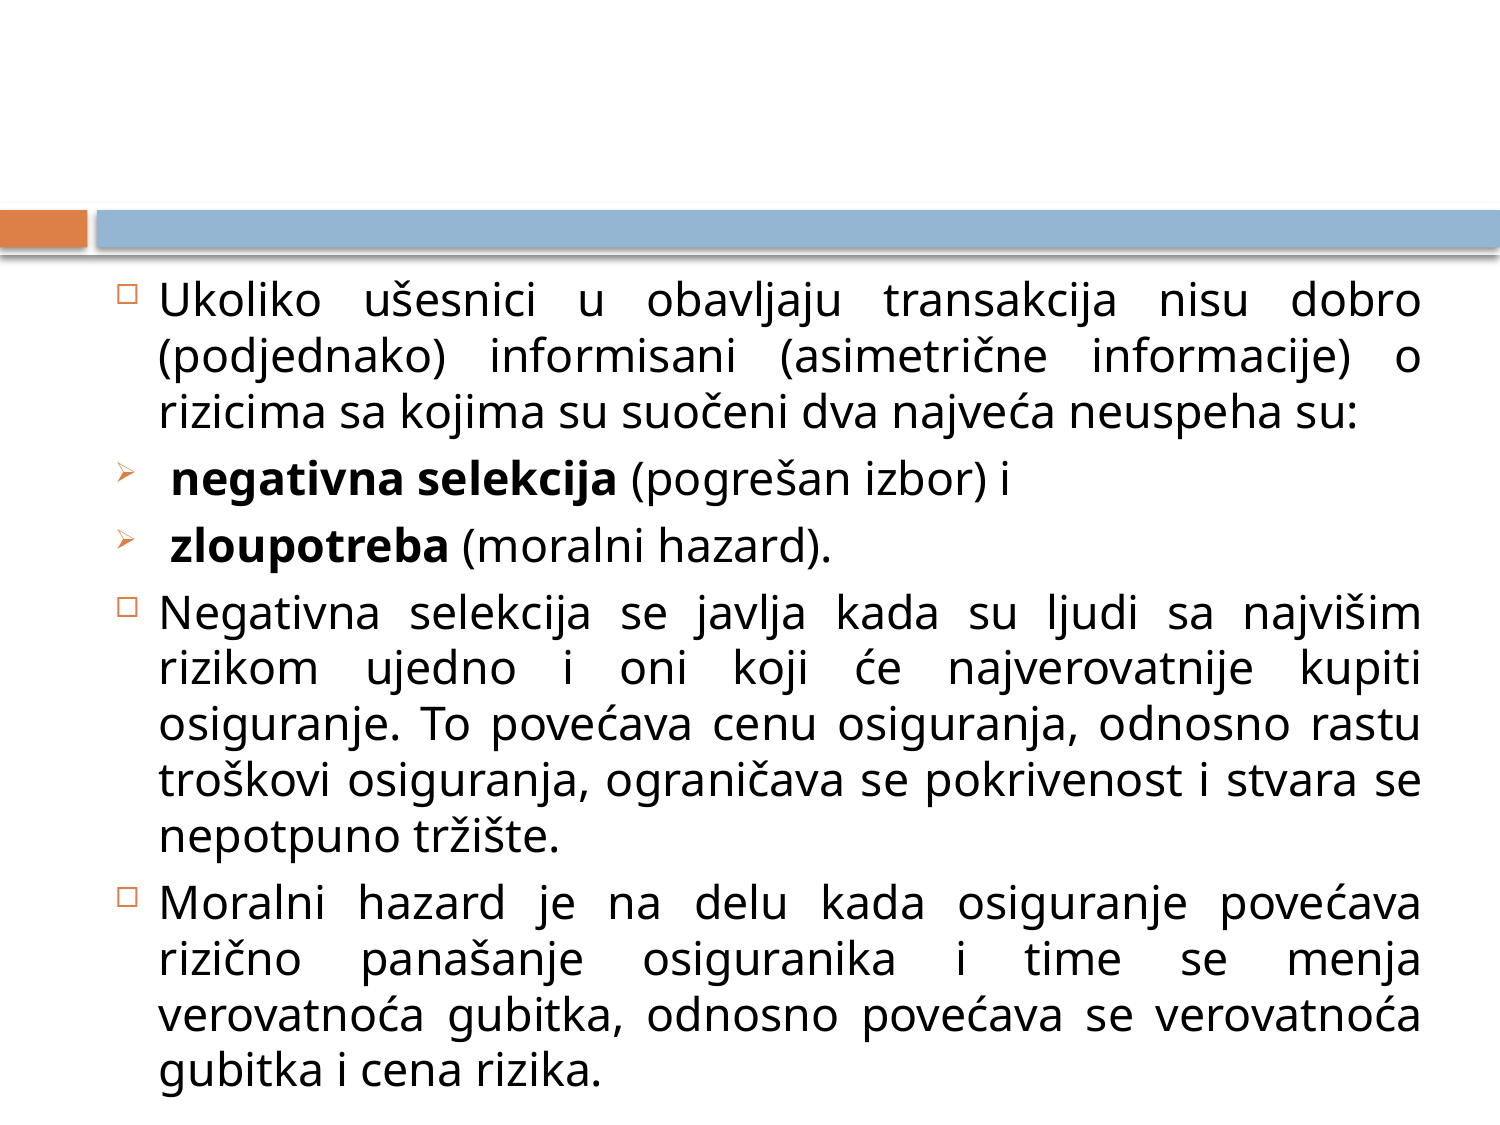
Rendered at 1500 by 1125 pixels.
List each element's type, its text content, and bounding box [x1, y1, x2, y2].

list Ukoliko ušesnici u obavljaju transakcija nisu dobro (podjednako) informisani (asimetrične informacije) o rizicima sa kojima su suočeni dva najveća neuspeha su: negativna selekcija (pogrešan izbor) i zloupotreba (moralni hazard). Negativna selekcija se javlja kada su ljudi sa najvišim rizikom ujedno i oni koji će najverovatnije kupiti osiguranje. To povećava cenu osiguranja, odnosno rastu troškovi osiguranja, ograničava se pokrivenost i stvara se nepotpuno tržište. Moralni hazard je na delu kada osiguranje povećava rizično panašanje osiguranika i time se menja verovatnoća gubitka, odnosno povećava se verovatnoća gubitka i cena rizika. [100, 262, 1438, 1125]
